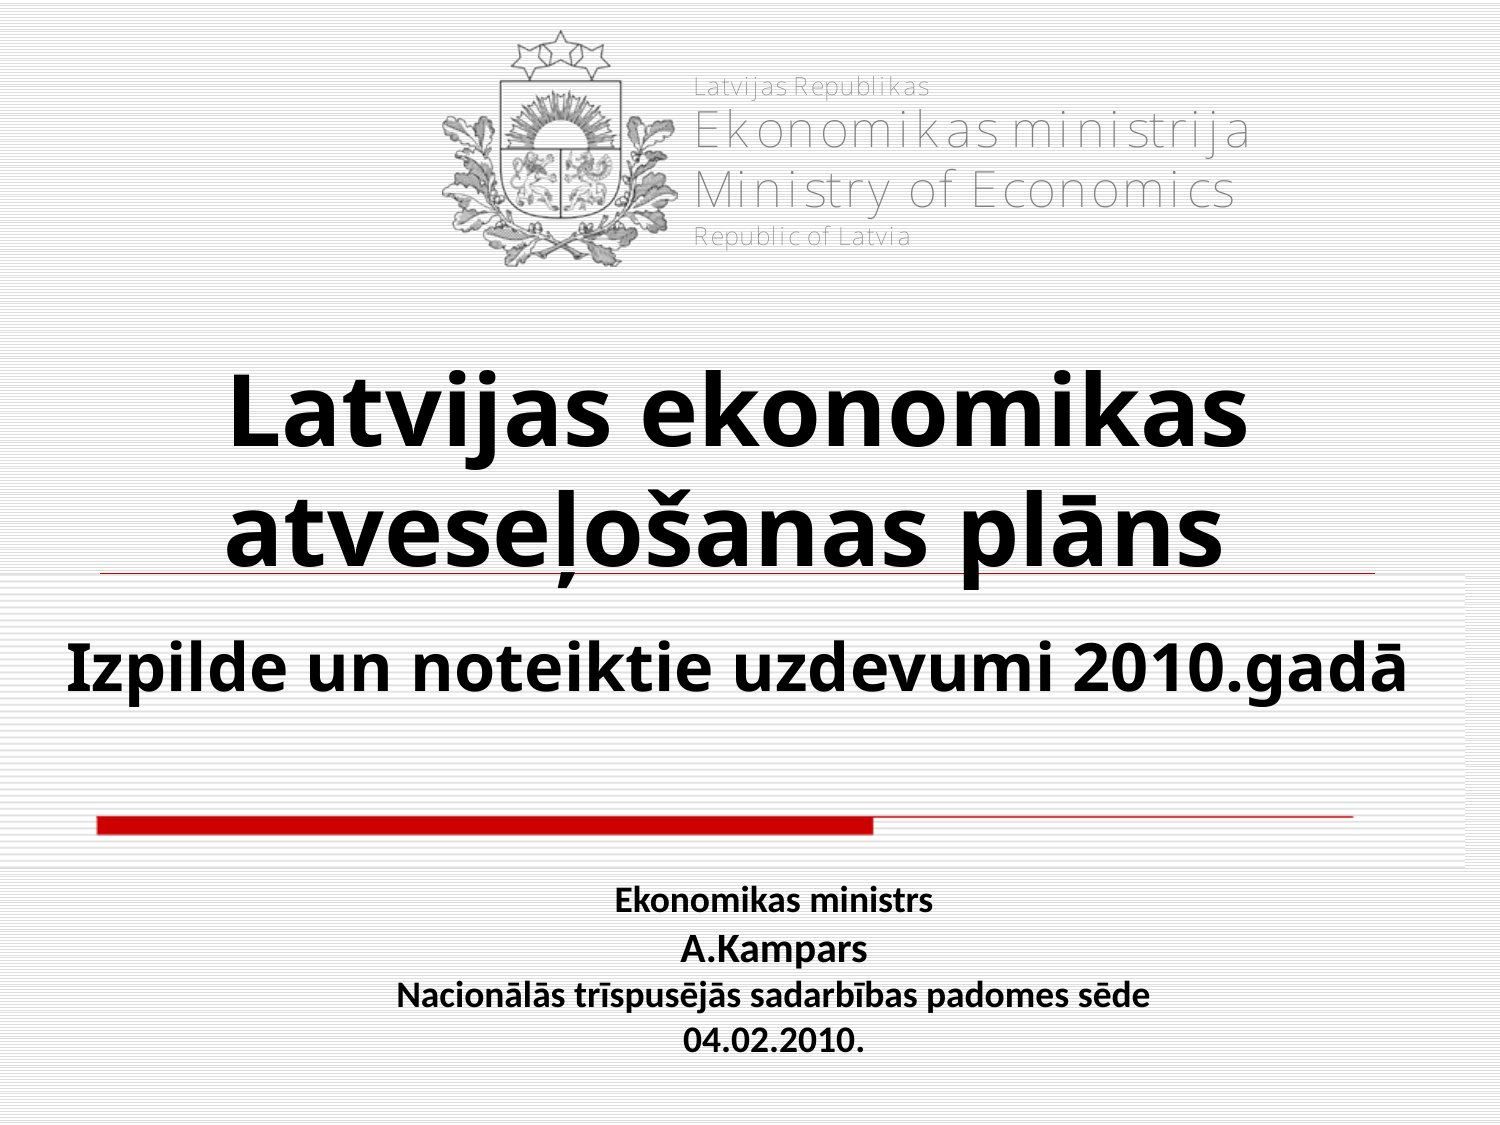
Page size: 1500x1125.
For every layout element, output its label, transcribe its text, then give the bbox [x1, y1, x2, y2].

picture [0, 573, 1466, 868]
text_box Latvijas ekonomikas atveseļošanas plāns Izpilde un noteiktie uzdevumi 2010.gadā [35, 339, 1442, 572]
subtitle Ekonomikas ministrs A.Kampars Nacionālās trīspusējās sadarbības padomes sēde 04.02.2010. [198, 876, 1350, 1091]
picture [442, 30, 678, 267]
